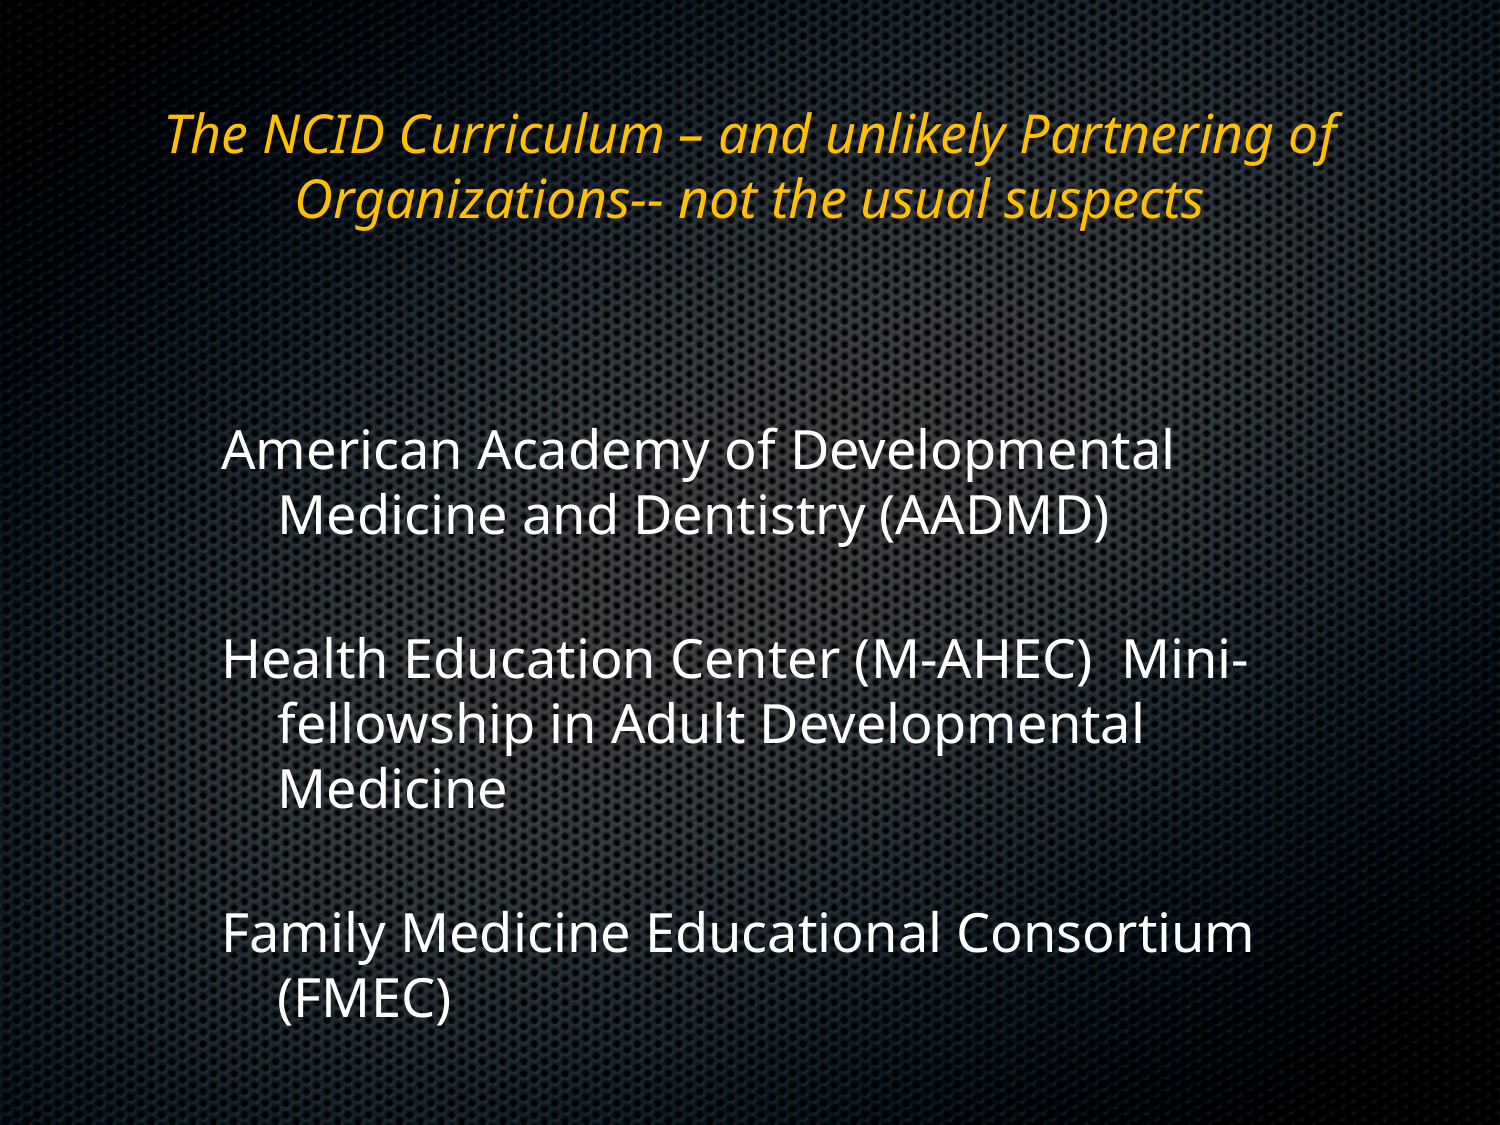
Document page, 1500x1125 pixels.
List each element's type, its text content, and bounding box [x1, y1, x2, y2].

list American Academy of Developmental Medicine and Dentistry (AADMD) Health Education Center (M-AHEC) Mini-fellowship in Adult Developmental Medicine Family Medicine Educational Consortium (FMEC) [205, 407, 1378, 1006]
picture [0, 0, 1500, 1125]
title The NCID Curriculum – and unlikely Partnering of Organizations-- not the usual suspects [74, 91, 1426, 299]
